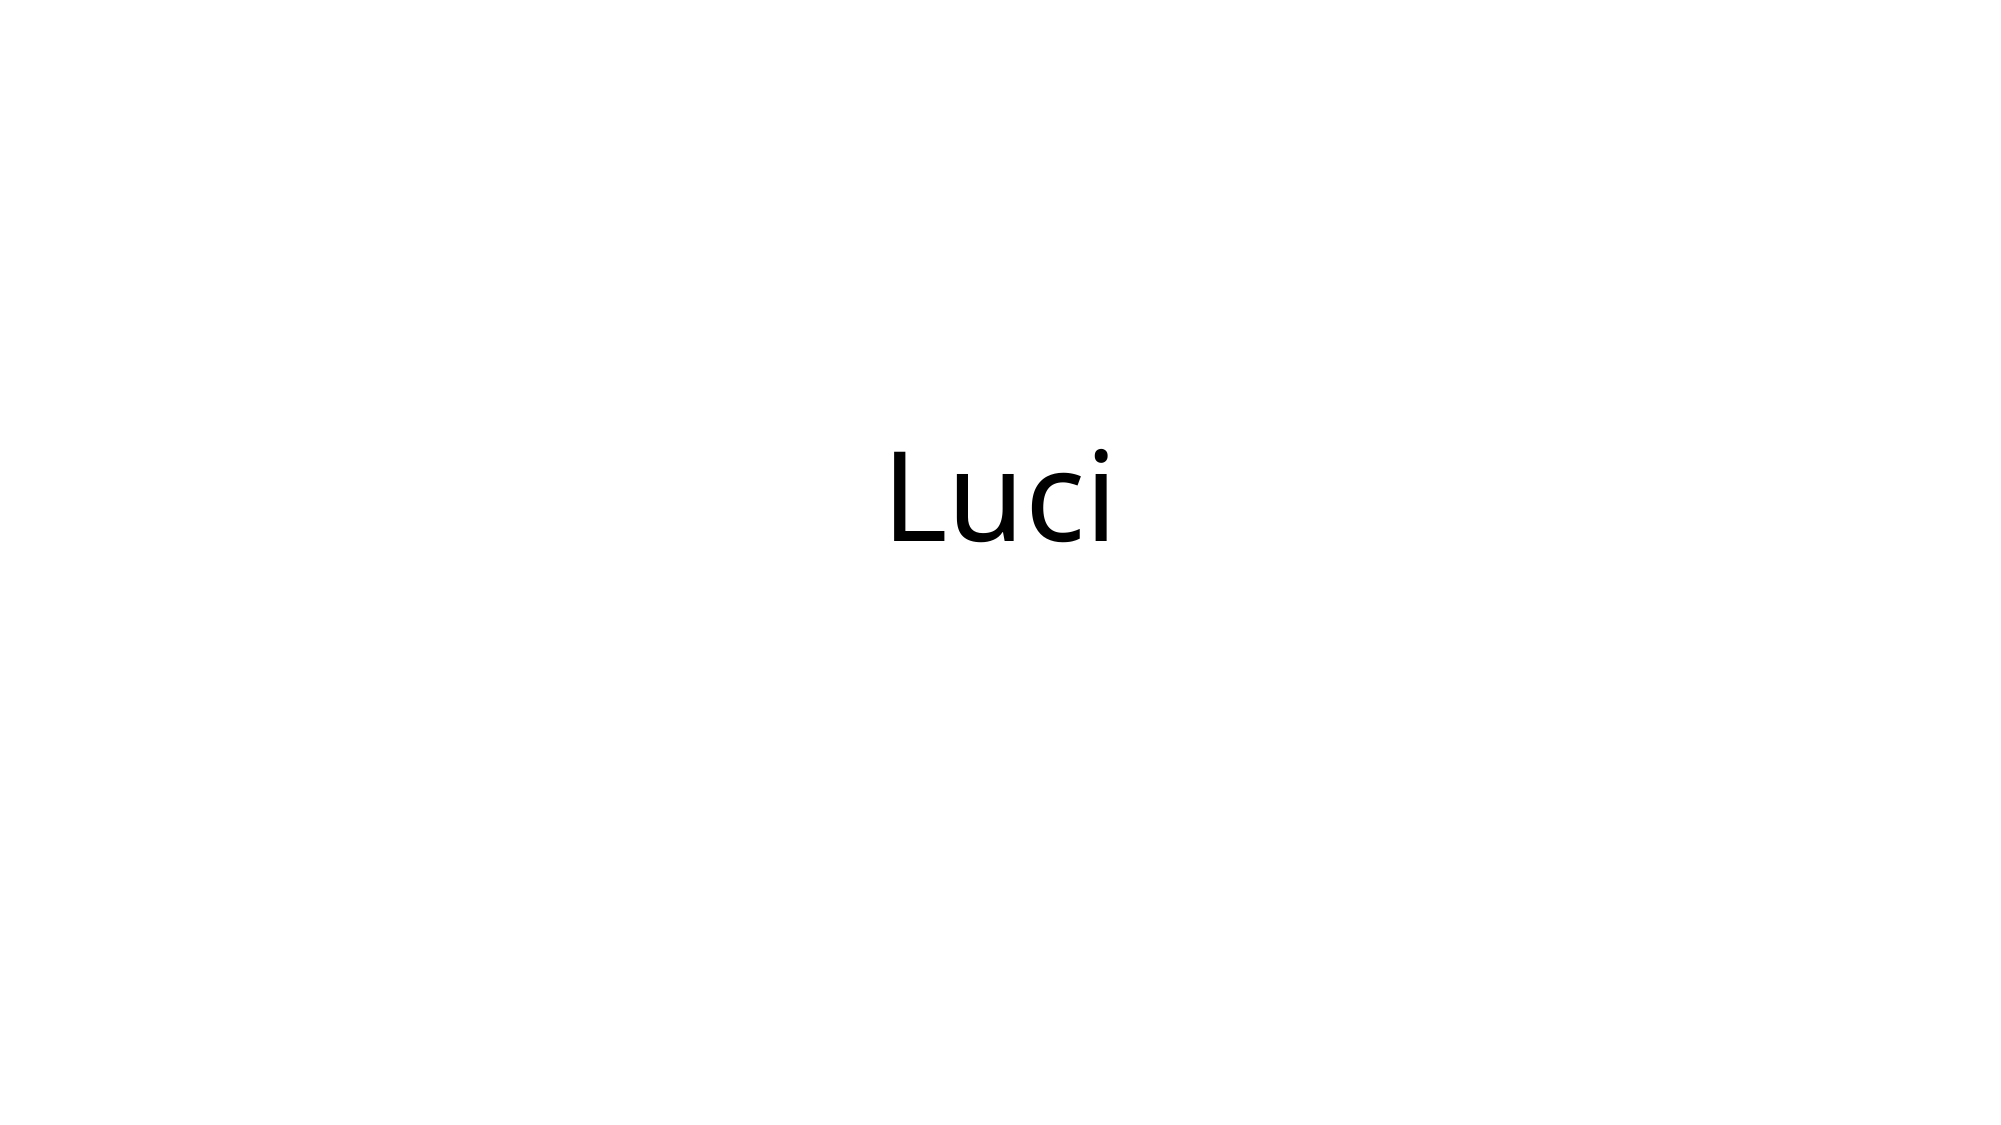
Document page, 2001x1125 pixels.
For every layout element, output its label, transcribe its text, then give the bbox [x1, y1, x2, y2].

title Luci [249, 184, 1750, 576]
